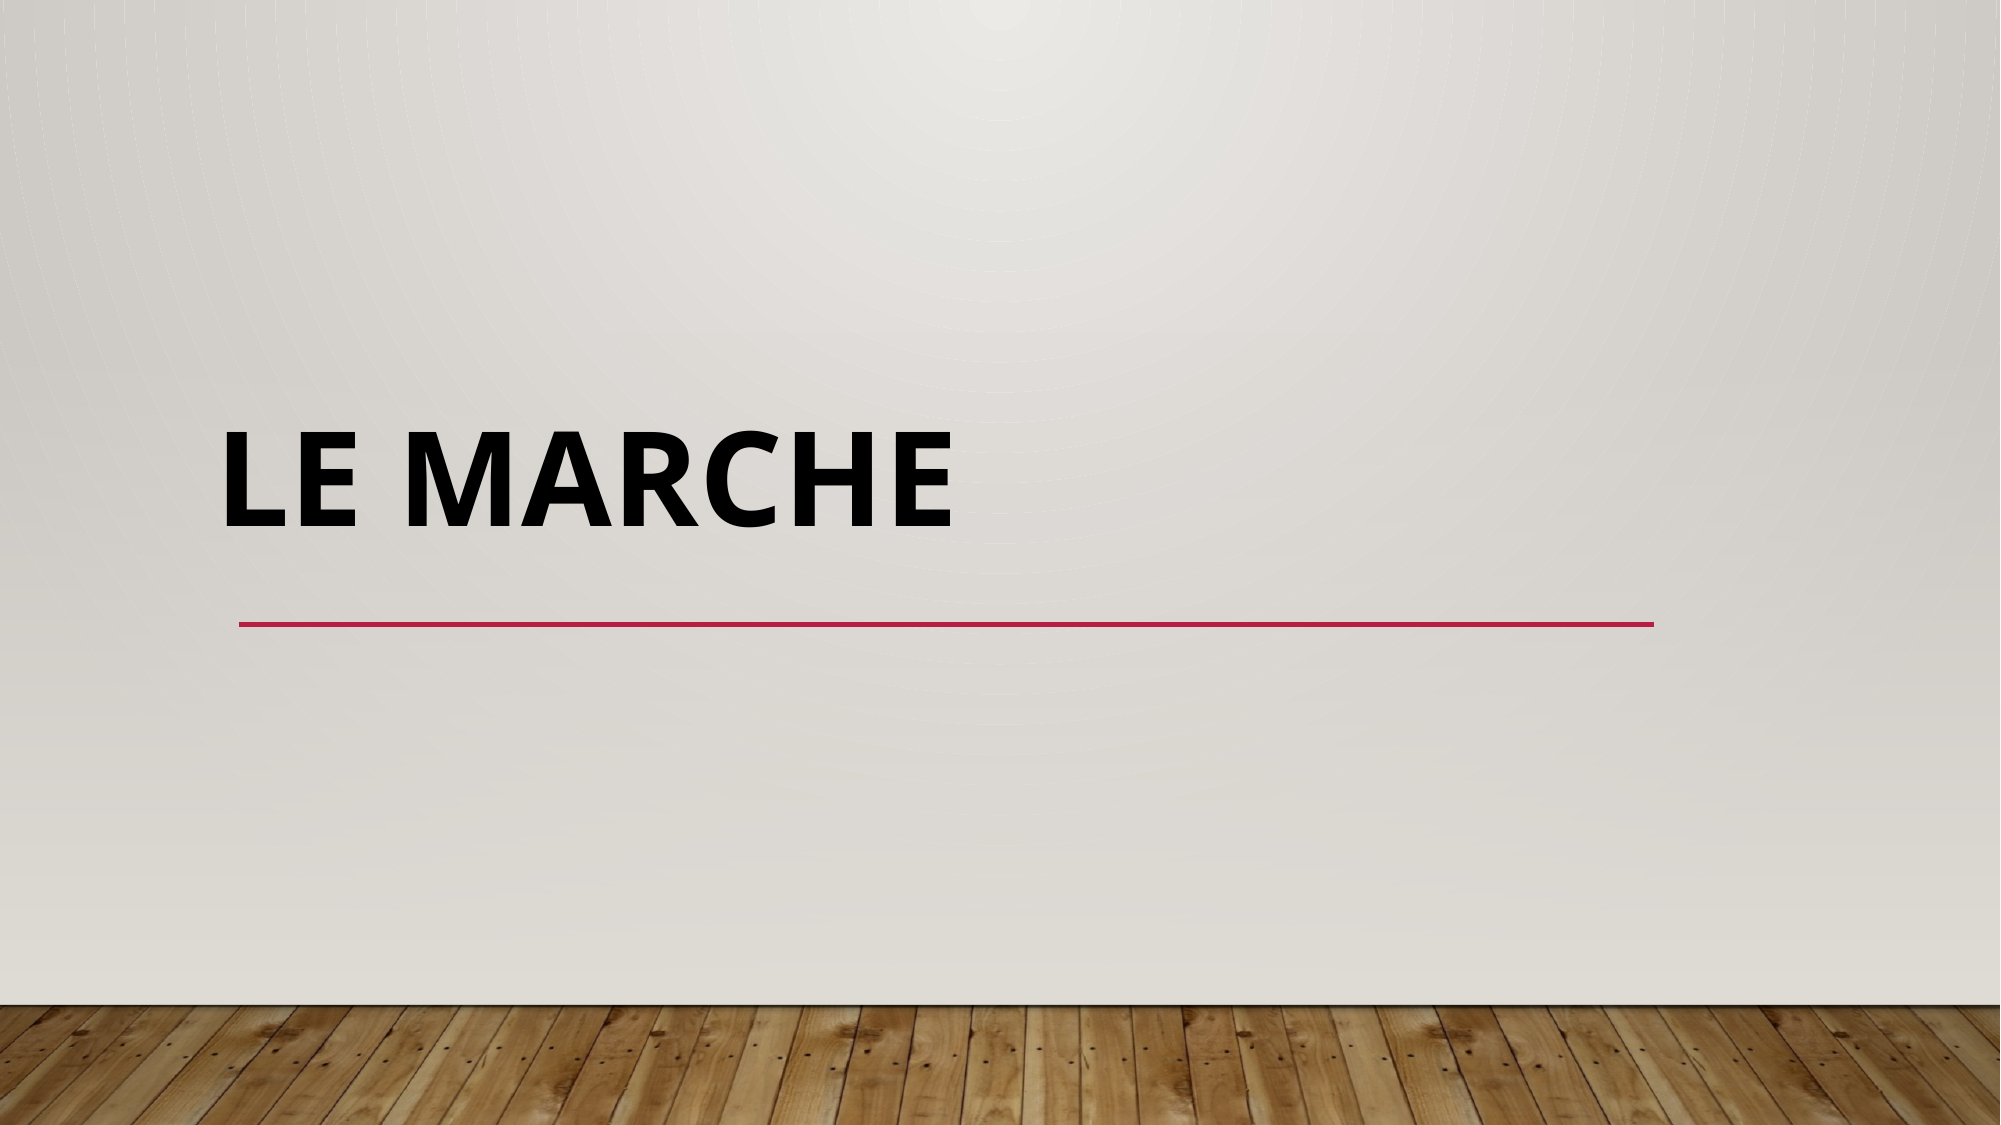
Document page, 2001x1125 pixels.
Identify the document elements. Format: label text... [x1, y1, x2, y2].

title LE MARCHE [0, 404, 2000, 836]
picture [0, 1005, 2000, 1125]
